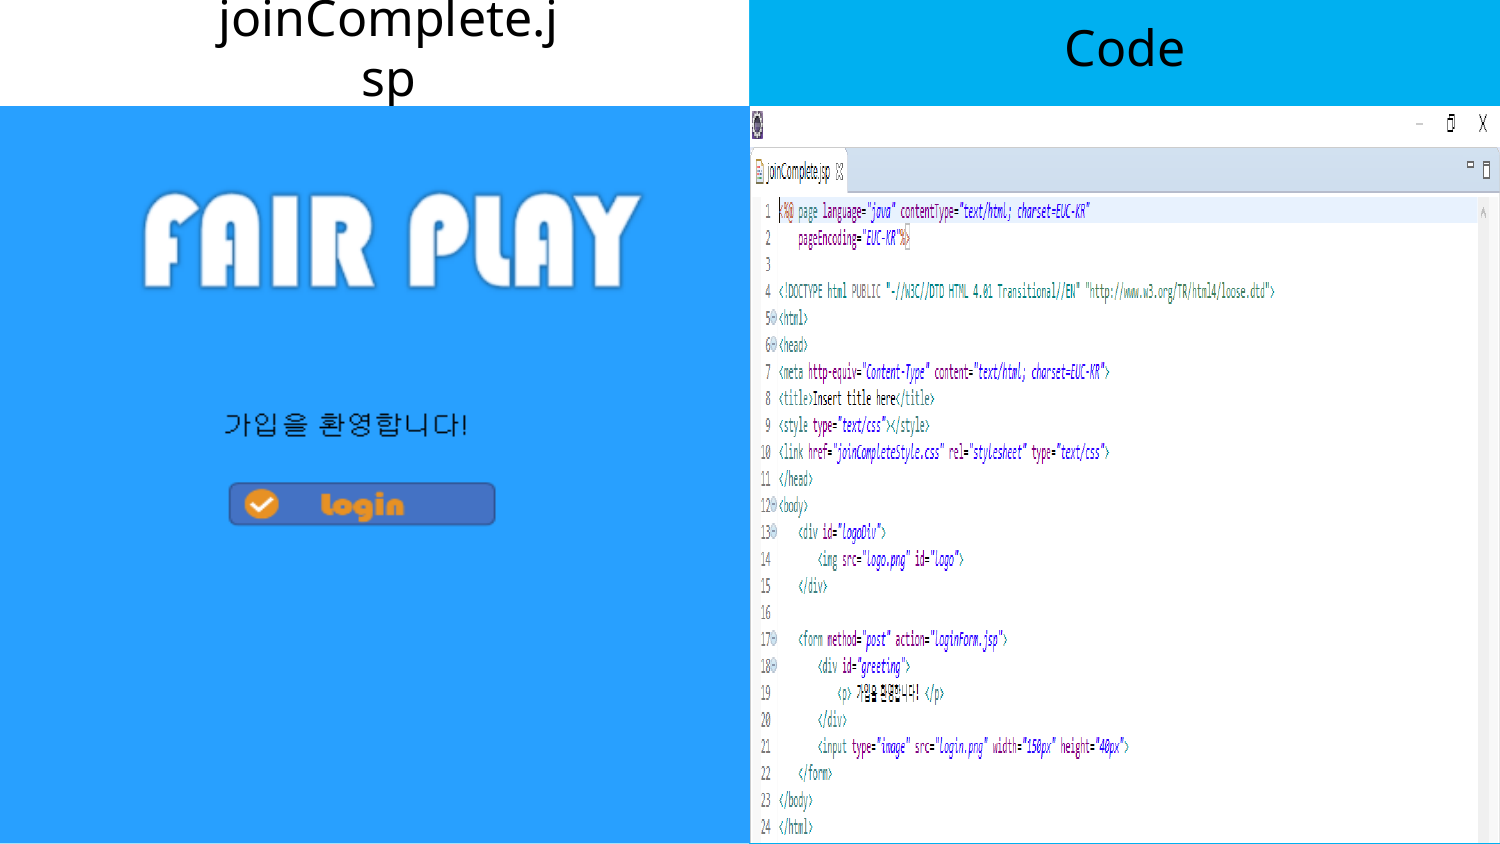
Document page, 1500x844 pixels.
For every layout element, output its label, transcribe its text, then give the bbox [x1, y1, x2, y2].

picture [0, 106, 1500, 844]
text_box Code [990, 16, 1260, 78]
list joinComplete.jsp [196, 15, 582, 77]
